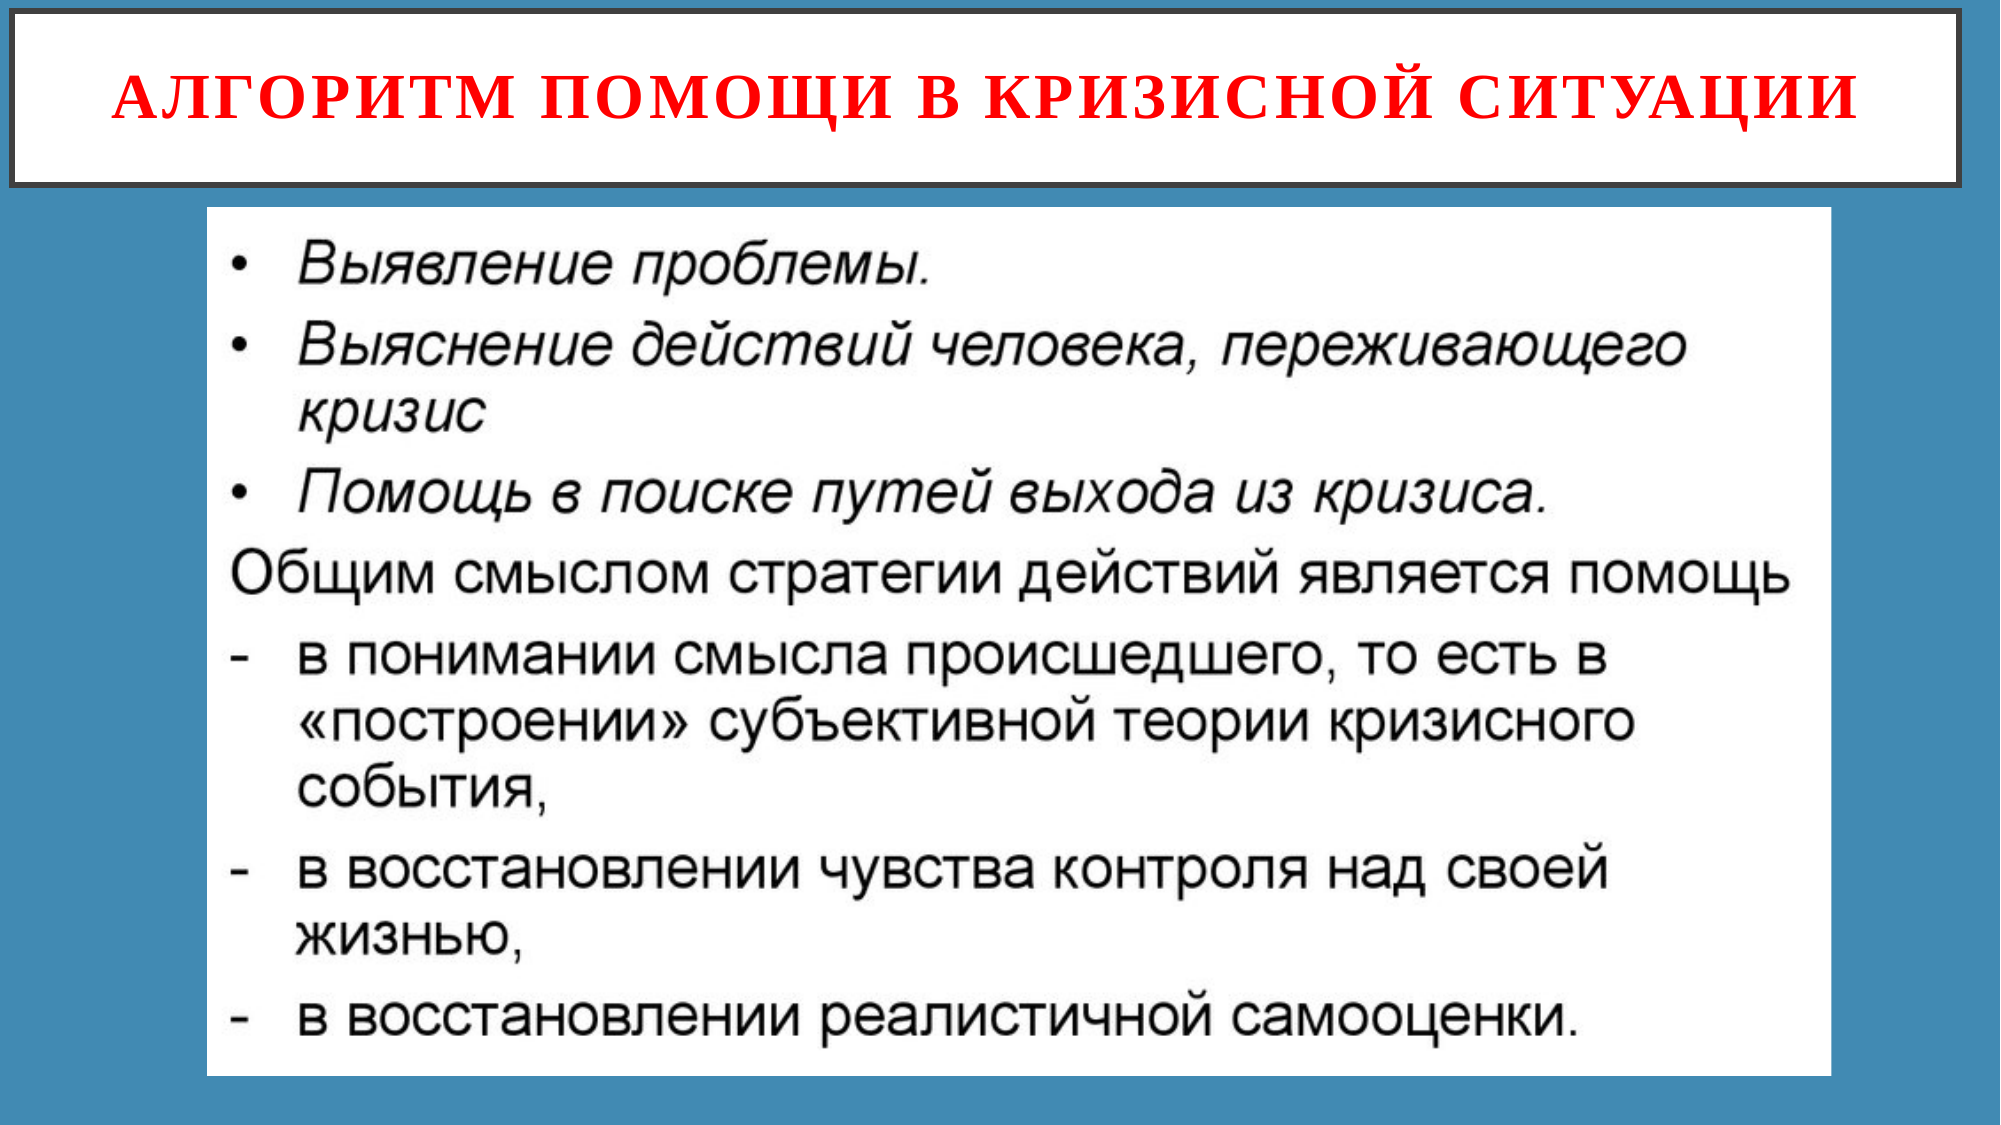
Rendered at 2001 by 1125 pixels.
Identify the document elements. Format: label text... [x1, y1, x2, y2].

title Алгоритм помощи в кризисной ситуации [9, 8, 1962, 188]
picture [207, 207, 1832, 1076]
